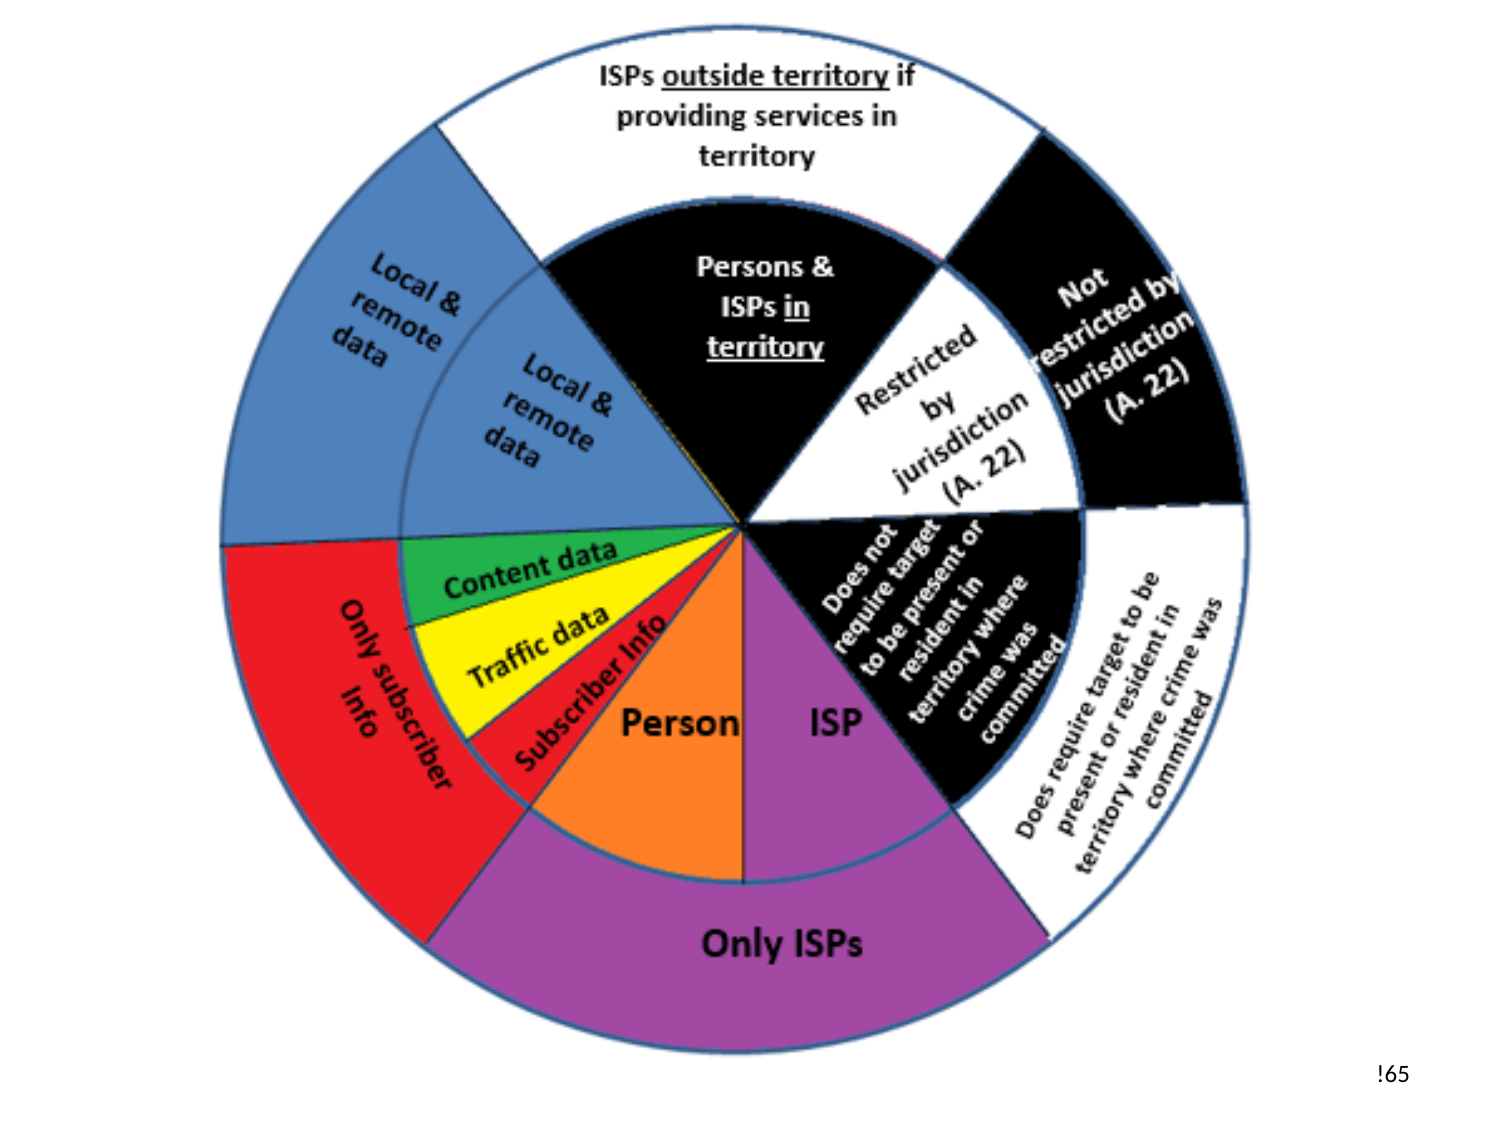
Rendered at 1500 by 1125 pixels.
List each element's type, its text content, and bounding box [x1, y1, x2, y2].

slide_number !65 [1074, 1042, 1425, 1103]
picture [205, 11, 1295, 1059]
